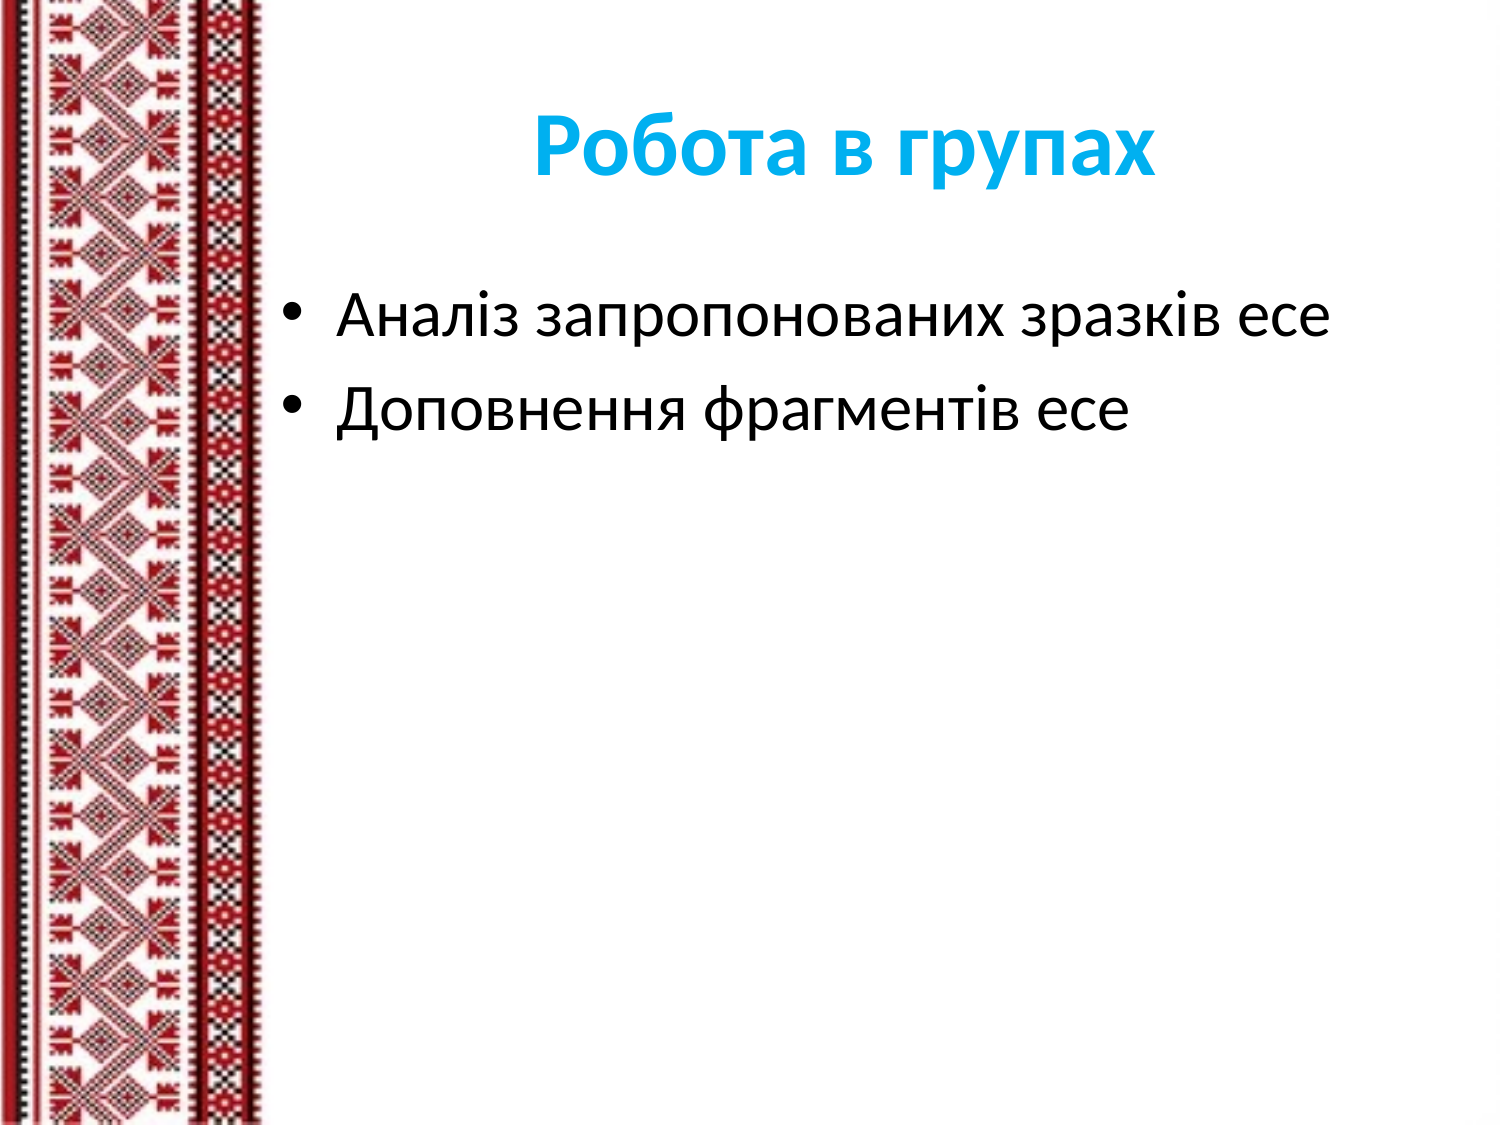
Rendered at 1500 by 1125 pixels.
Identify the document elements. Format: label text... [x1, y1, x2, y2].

list Аналіз запропонованих зразків есе Доповнення фрагментів есе [265, 262, 1425, 1005]
picture [0, 0, 1500, 1125]
title Робота в групах [265, 45, 1425, 233]
